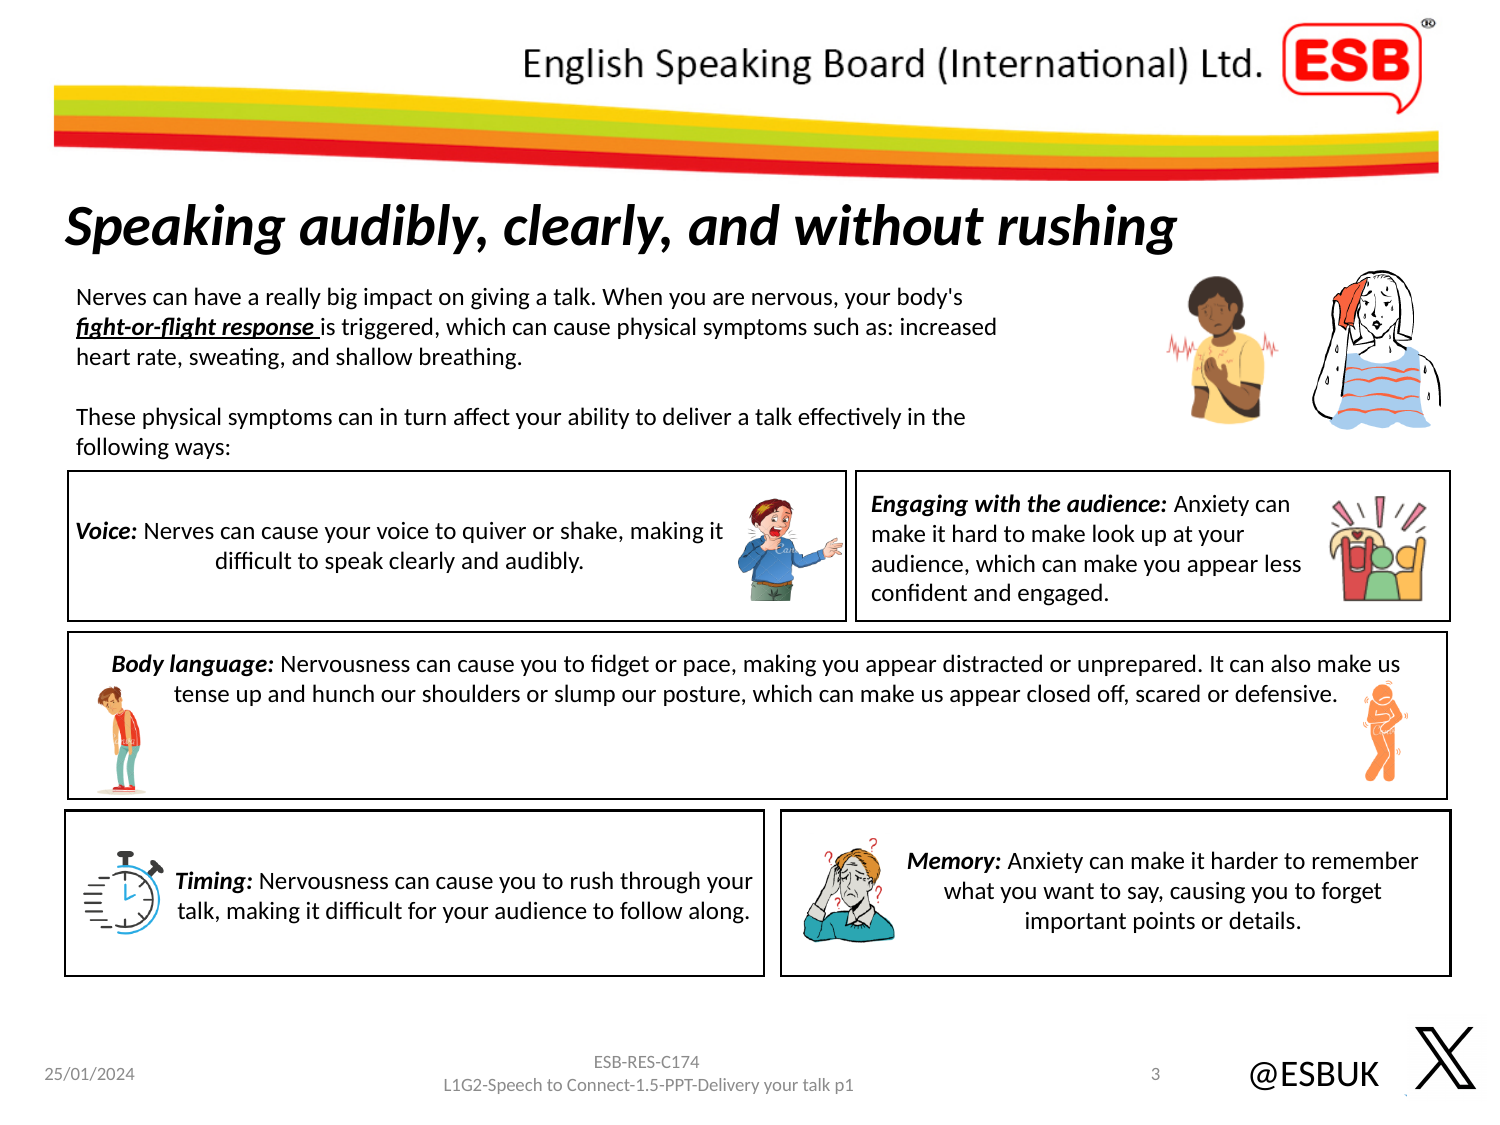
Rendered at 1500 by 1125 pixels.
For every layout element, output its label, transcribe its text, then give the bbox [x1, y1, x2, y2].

slide_number 3 [930, 1042, 1176, 1103]
picture [1152, 247, 1455, 439]
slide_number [29, 1042, 367, 1103]
title Speaking audibly, clearly, and without rushing [50, 167, 1444, 286]
text_box Nerves can have a really big impact on giving a talk. When you are nervous, your body's fight-or-flight response is triggered, which can cause physical symptoms such as: increased heart rate, sweating, and shallow breathing. These physical symptoms can in turn affect your ability to deliver a talk effectively in the following ways: [61, 273, 1043, 470]
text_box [65, 810, 773, 976]
picture [0, 0, 1500, 189]
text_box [780, 810, 1451, 976]
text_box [57, 470, 855, 622]
footer ESB-RES-C174 L1G2-Speech to Connect-1.5-PPT-Delivery your talk p1 [395, 1042, 902, 1103]
picture [1404, 1014, 1487, 1102]
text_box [67, 631, 1447, 799]
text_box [856, 470, 1451, 622]
